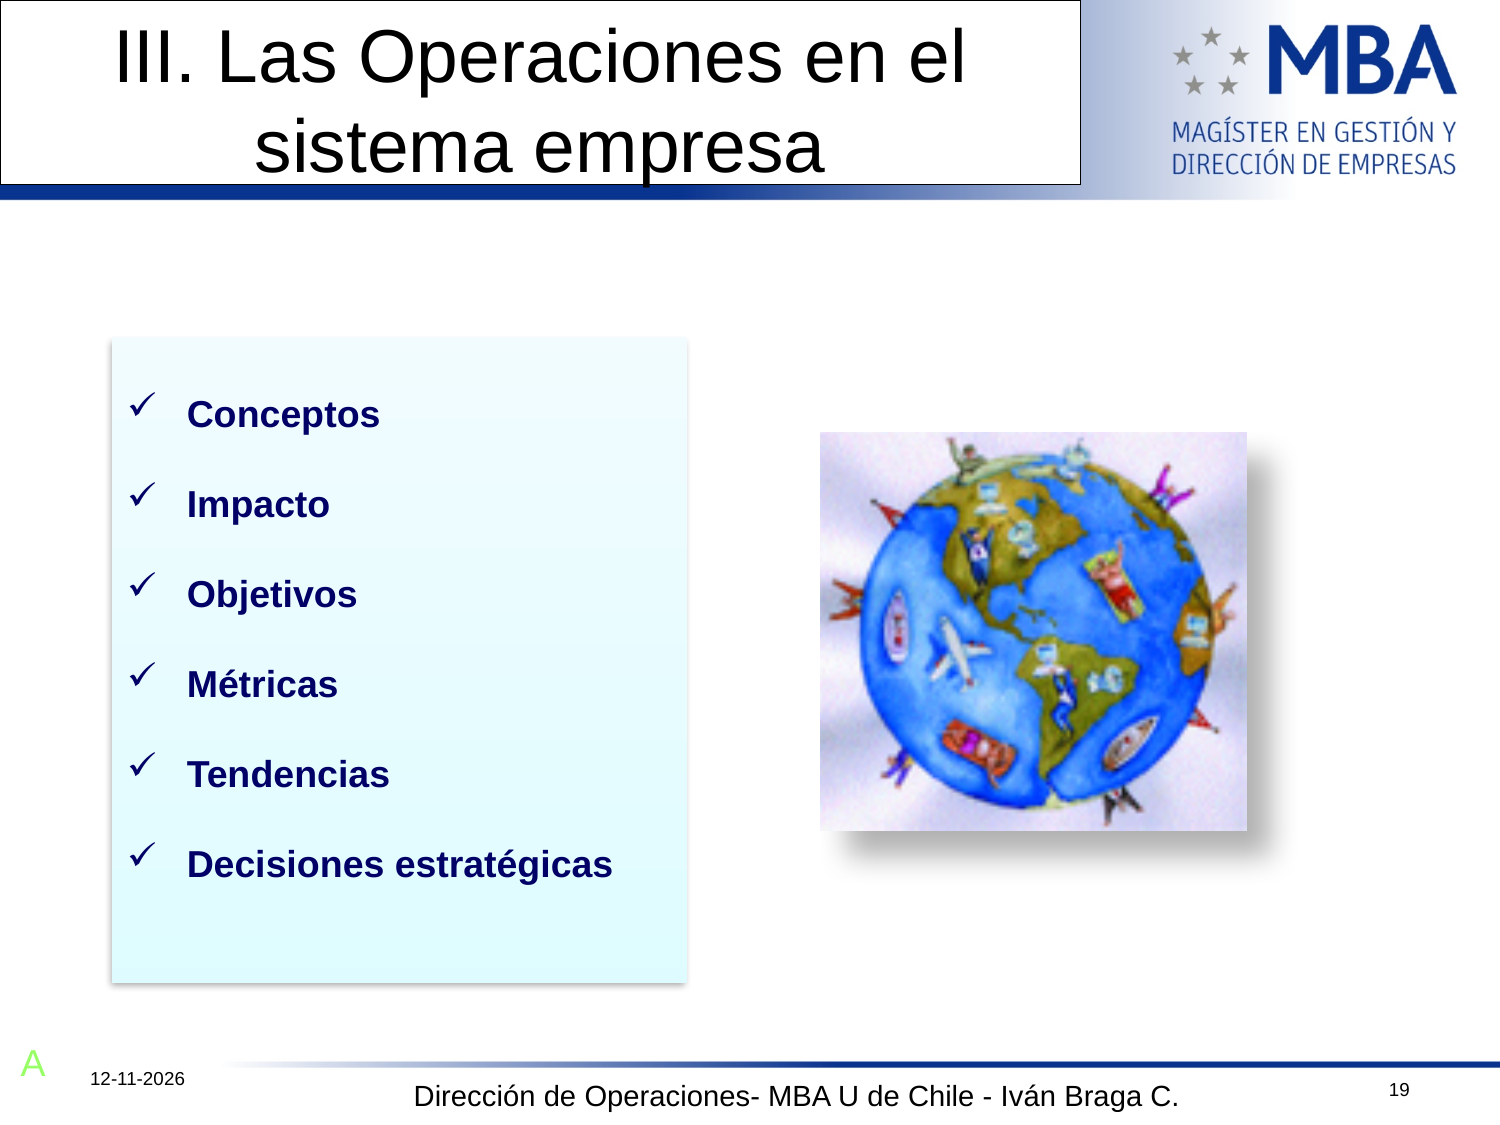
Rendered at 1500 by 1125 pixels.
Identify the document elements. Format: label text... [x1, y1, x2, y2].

text_box A [5, 1031, 61, 1092]
slide_number 19 [1234, 1070, 1426, 1125]
text_box Conceptos Impacto Objetivos Métricas Tendencias Decisiones estratégicas [111, 337, 687, 983]
title III. Las Operaciones en el sistema empresa [0, 0, 1081, 185]
picture [0, 0, 1500, 1125]
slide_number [74, 1058, 426, 1103]
